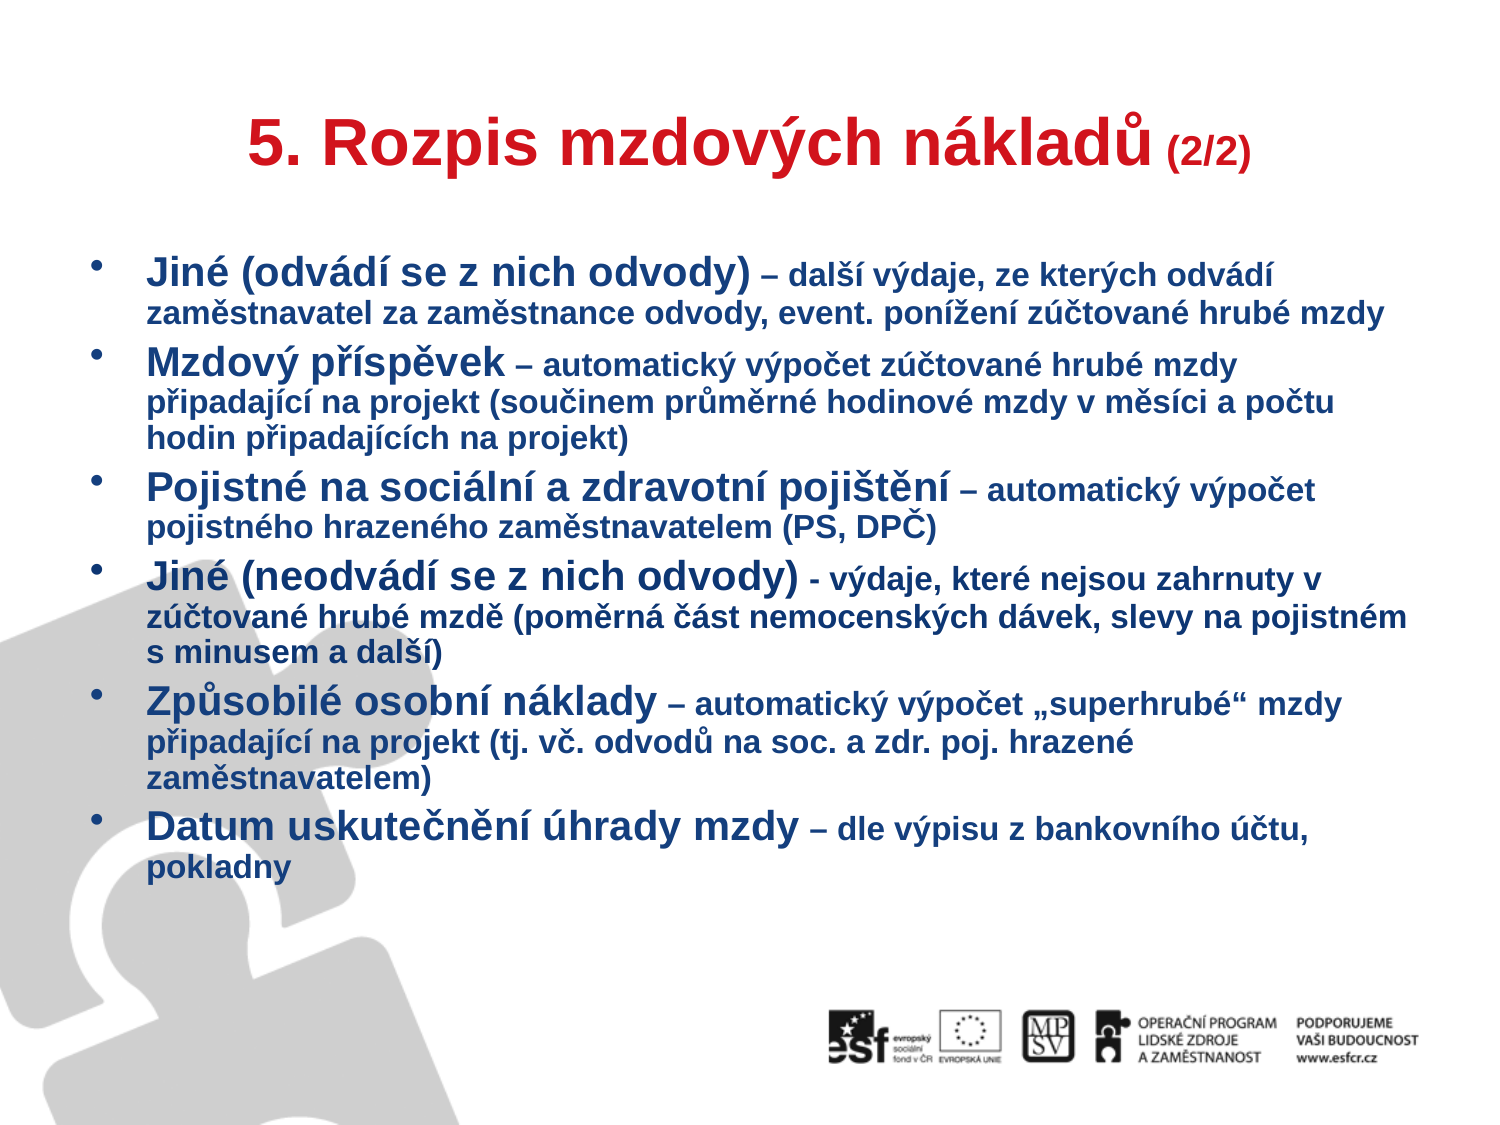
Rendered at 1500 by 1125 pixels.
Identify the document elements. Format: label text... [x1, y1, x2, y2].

text_box Jiné (odvádí se z nich odvody) – další výdaje, ze kterých odvádí zaměstnavatel za zaměstnance odvody, event. ponížení zúčtované hrubé mzdy Mzdový příspěvek – automatický výpočet zúčtované hrubé mzdy připadající na projekt (součinem průměrné hodinové mzdy v měsíci a počtu hodin připadajících na projekt) Pojistné na sociální a zdravotní pojištění – automatický výpočet pojistného hrazeného zaměstnavatelem (PS, DPČ) Jiné (neodvádí se z nich odvody) - výdaje, které nejsou zahrnuty v zúčtované hrubé mzdě (poměrná část nemocenských dávek, slevy na pojistném s minusem a další) Způsobilé osobní náklady – automatický výpočet „superhrubé“ mzdy připadající na projekt (tj. vč. odvodů na soc. a zdr. poj. hrazené zaměstnavatelem) Datum uskutečnění úhrady mzdy – dle výpisu z bankovního účtu, pokladny [74, 243, 1425, 1005]
picture [0, 0, 1500, 1125]
title 5. Rozpis mzdových nákladů (2/2) [74, 44, 1426, 233]
